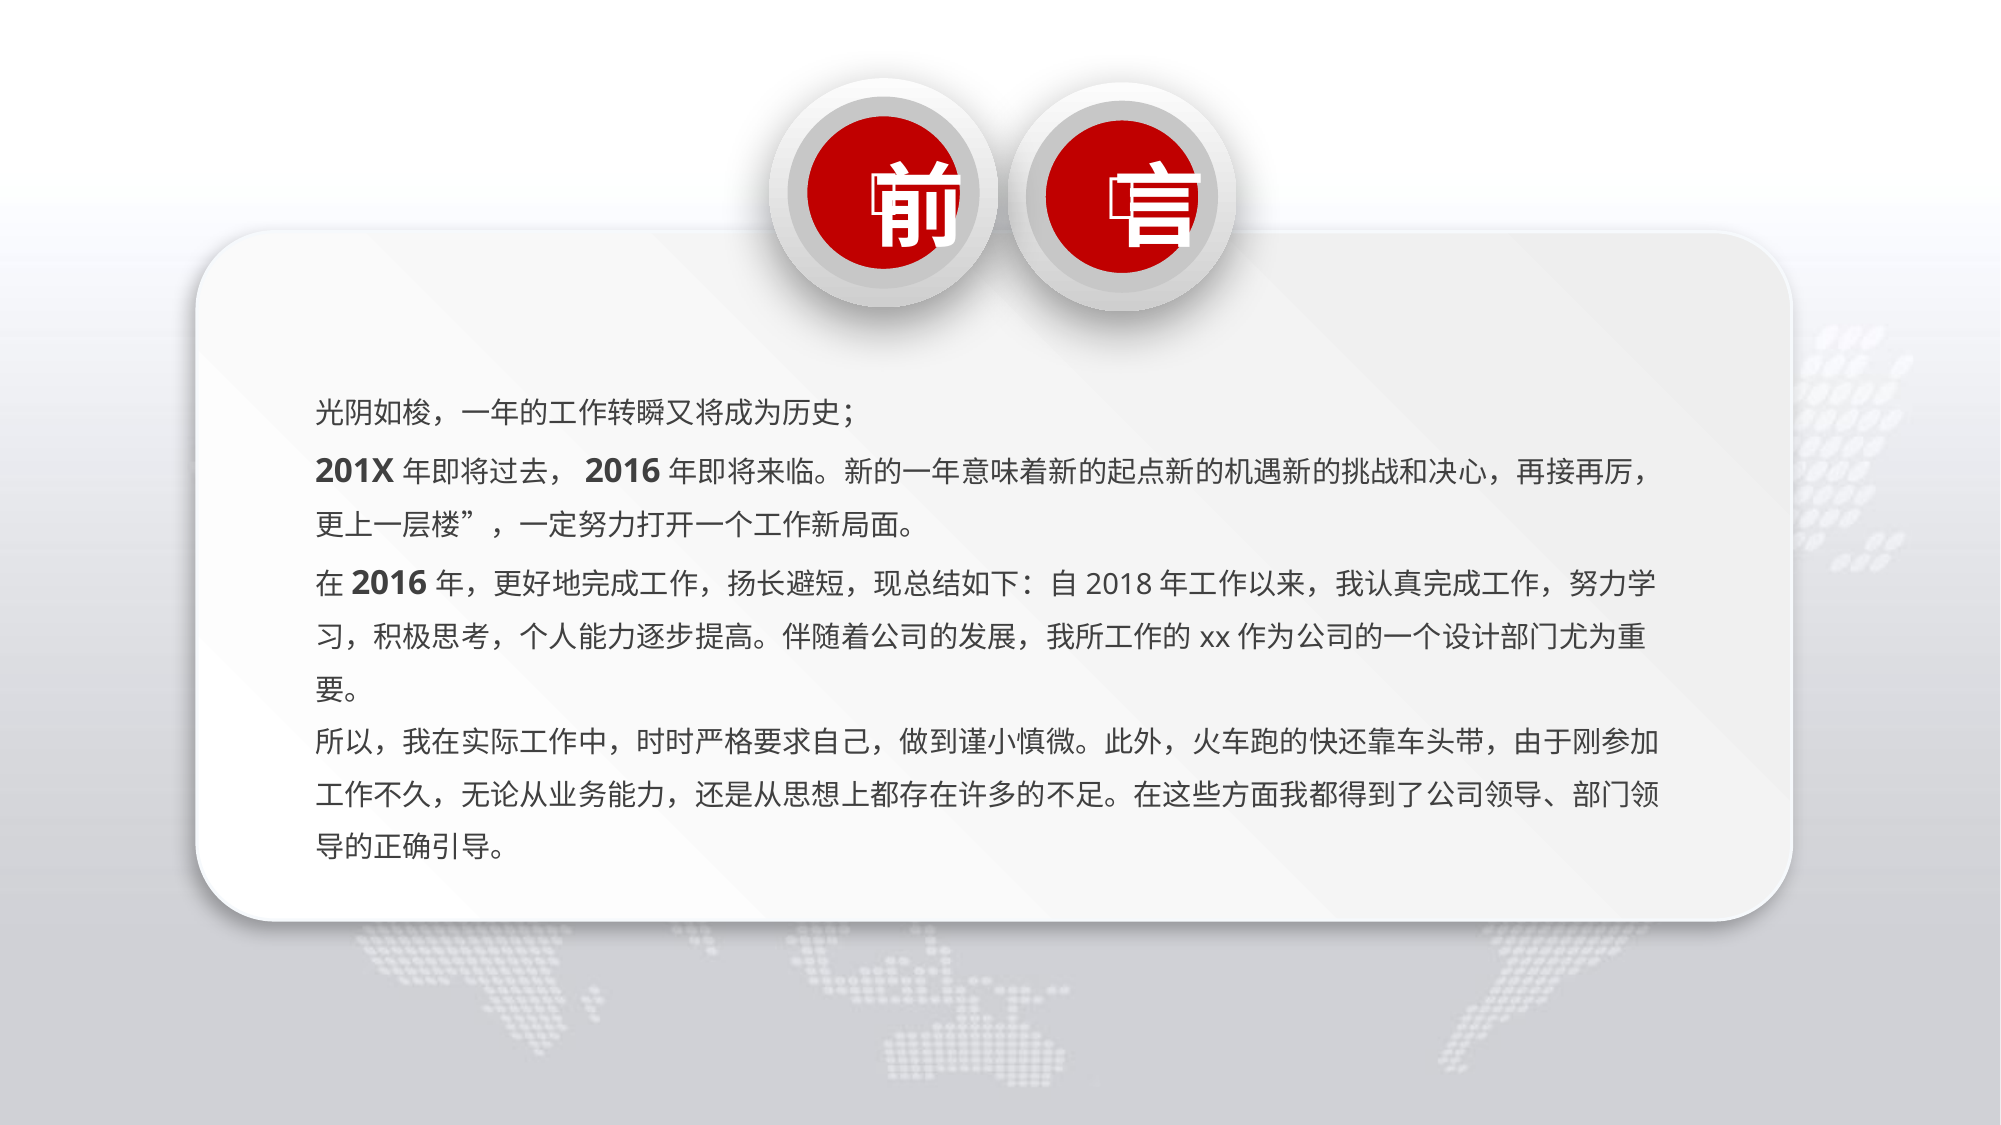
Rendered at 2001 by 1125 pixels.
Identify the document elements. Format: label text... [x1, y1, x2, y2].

text_box [194, 229, 1794, 923]
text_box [749, 229, 1254, 349]
picture [0, 0, 2001, 1125]
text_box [768, 77, 999, 308]
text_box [1007, 82, 1237, 312]
text_box 光阴如梭，一年的工作转瞬又将成为历史； 201X年即将过去，2016年即将来临。新的一年意味着新的起点新的机遇新的挑战和决心，再接再厉，更上一层楼”，一定努力打开一个工作新局面。 在2016年，更好地完成工作，扬长避短，现总结如下：自2018年工作以来，我认真完成工作，努力学习，积极思考，个人能力逐步提高。伴随着公司的发展，我所工作的xx作为公司的一个设计部门尤为重要。 所以，我在实际工作中，时时严格要求自己，做到谨小慎微。此外，火车跑的快还靠车头带，由于刚参加工作不久，无论从业务能力，还是从思想上都存在许多的不足。在这些方面我都得到了公司领导、部门领导的正确引导。 [315, 376, 1676, 864]
